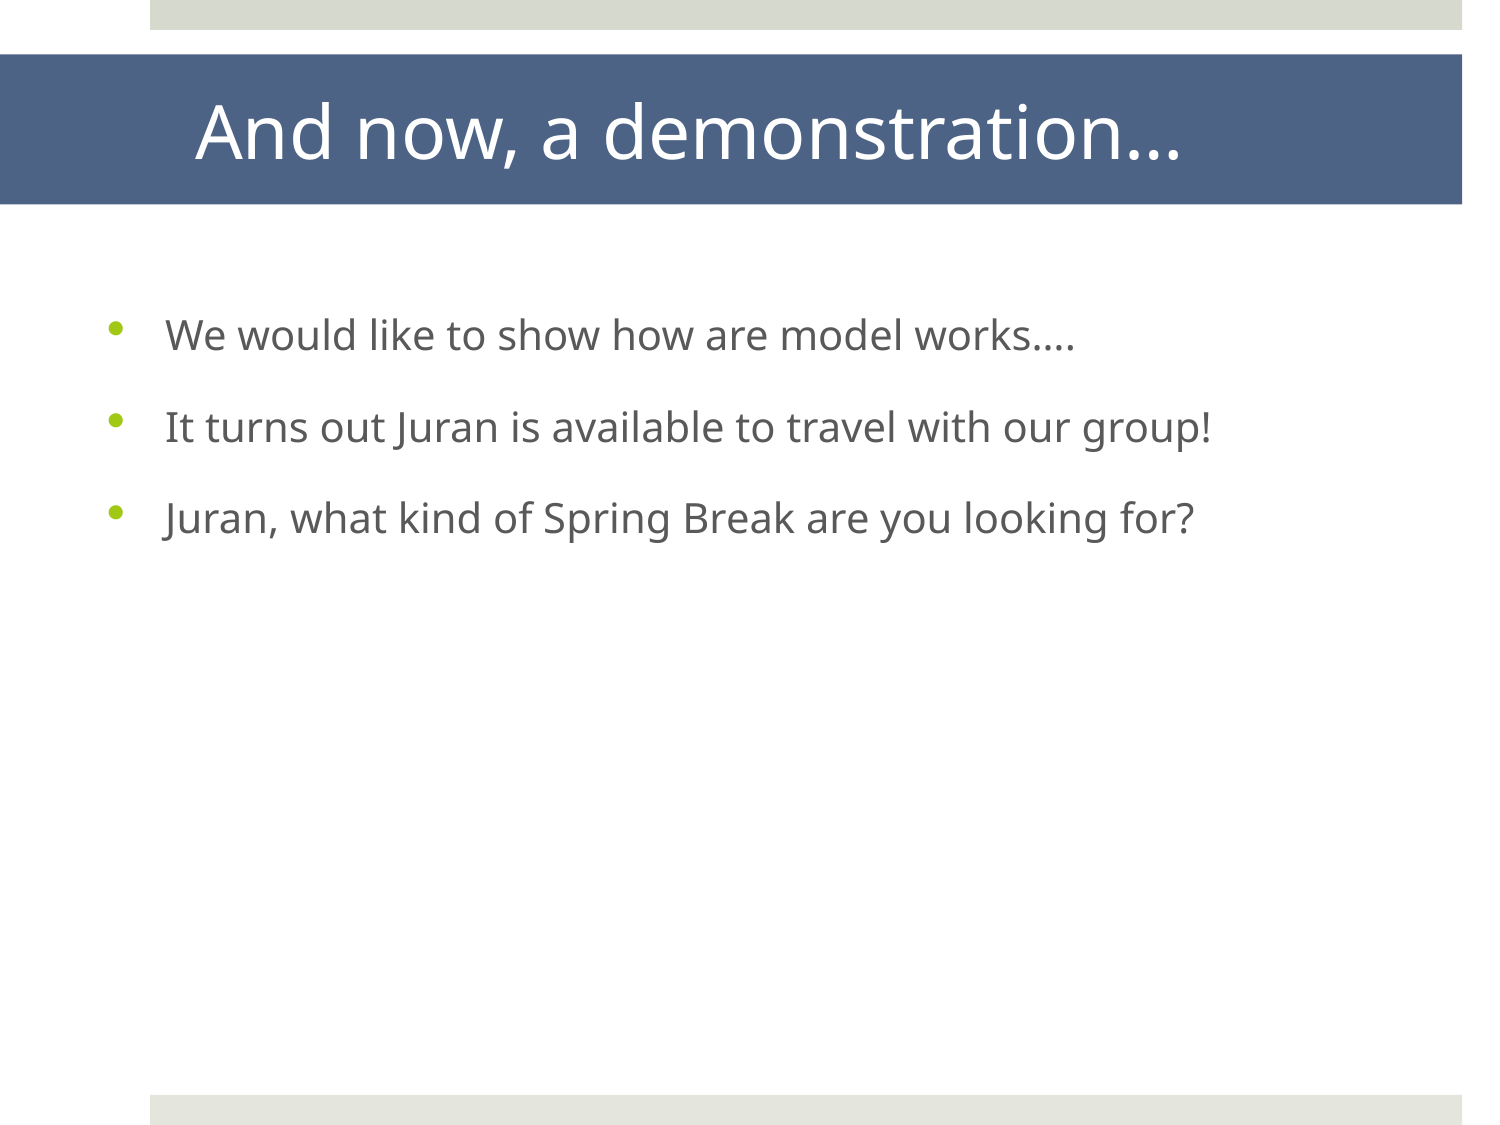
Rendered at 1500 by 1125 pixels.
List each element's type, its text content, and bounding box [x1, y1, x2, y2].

title And now, a demonstration… [0, 54, 1463, 205]
list We would like to show how are model works…. It turns out Juran is available to travel with our group! Juran, what kind of Spring Break are you looking for? [93, 301, 1432, 1028]
